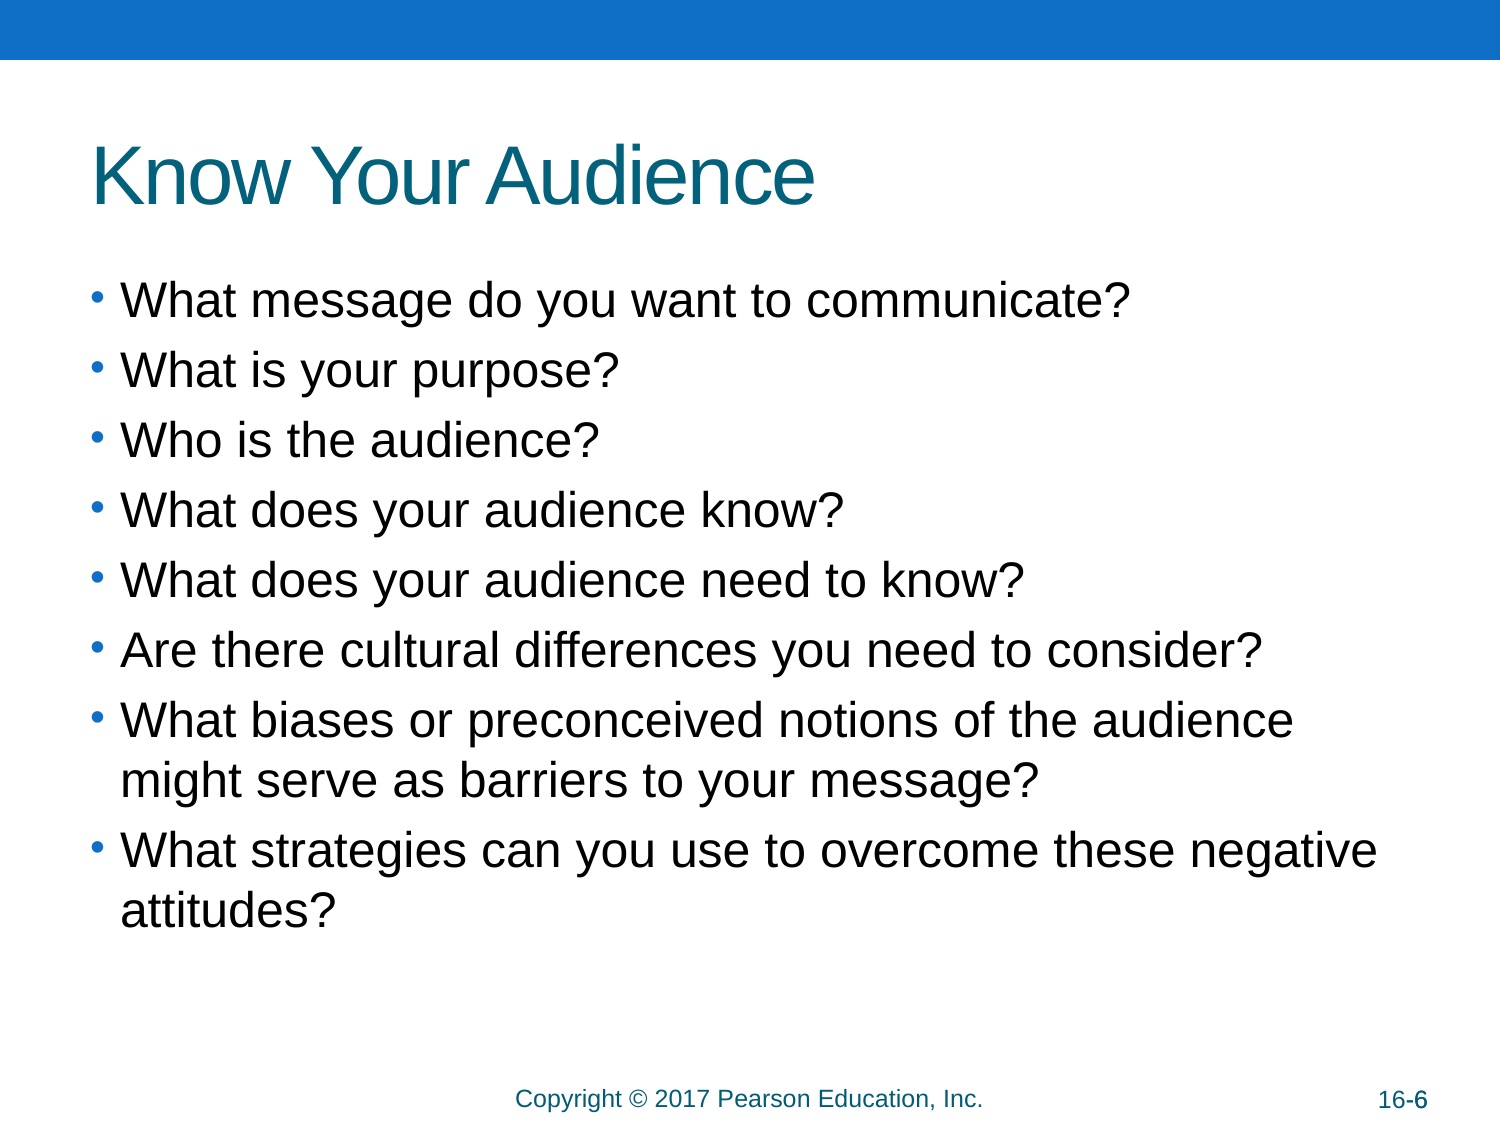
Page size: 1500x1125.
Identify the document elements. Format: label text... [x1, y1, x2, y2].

list What message do you want to communicate? What is your purpose? Who is the audience? What does your audience know? What does your audience need to know? Are there cultural differences you need to consider? What biases or preconceived notions of the audience might serve as barriers to your message? What strategies can you use to overcome these negative attitudes? [75, 259, 1425, 1125]
title Know Your Audience [75, 90, 1425, 253]
